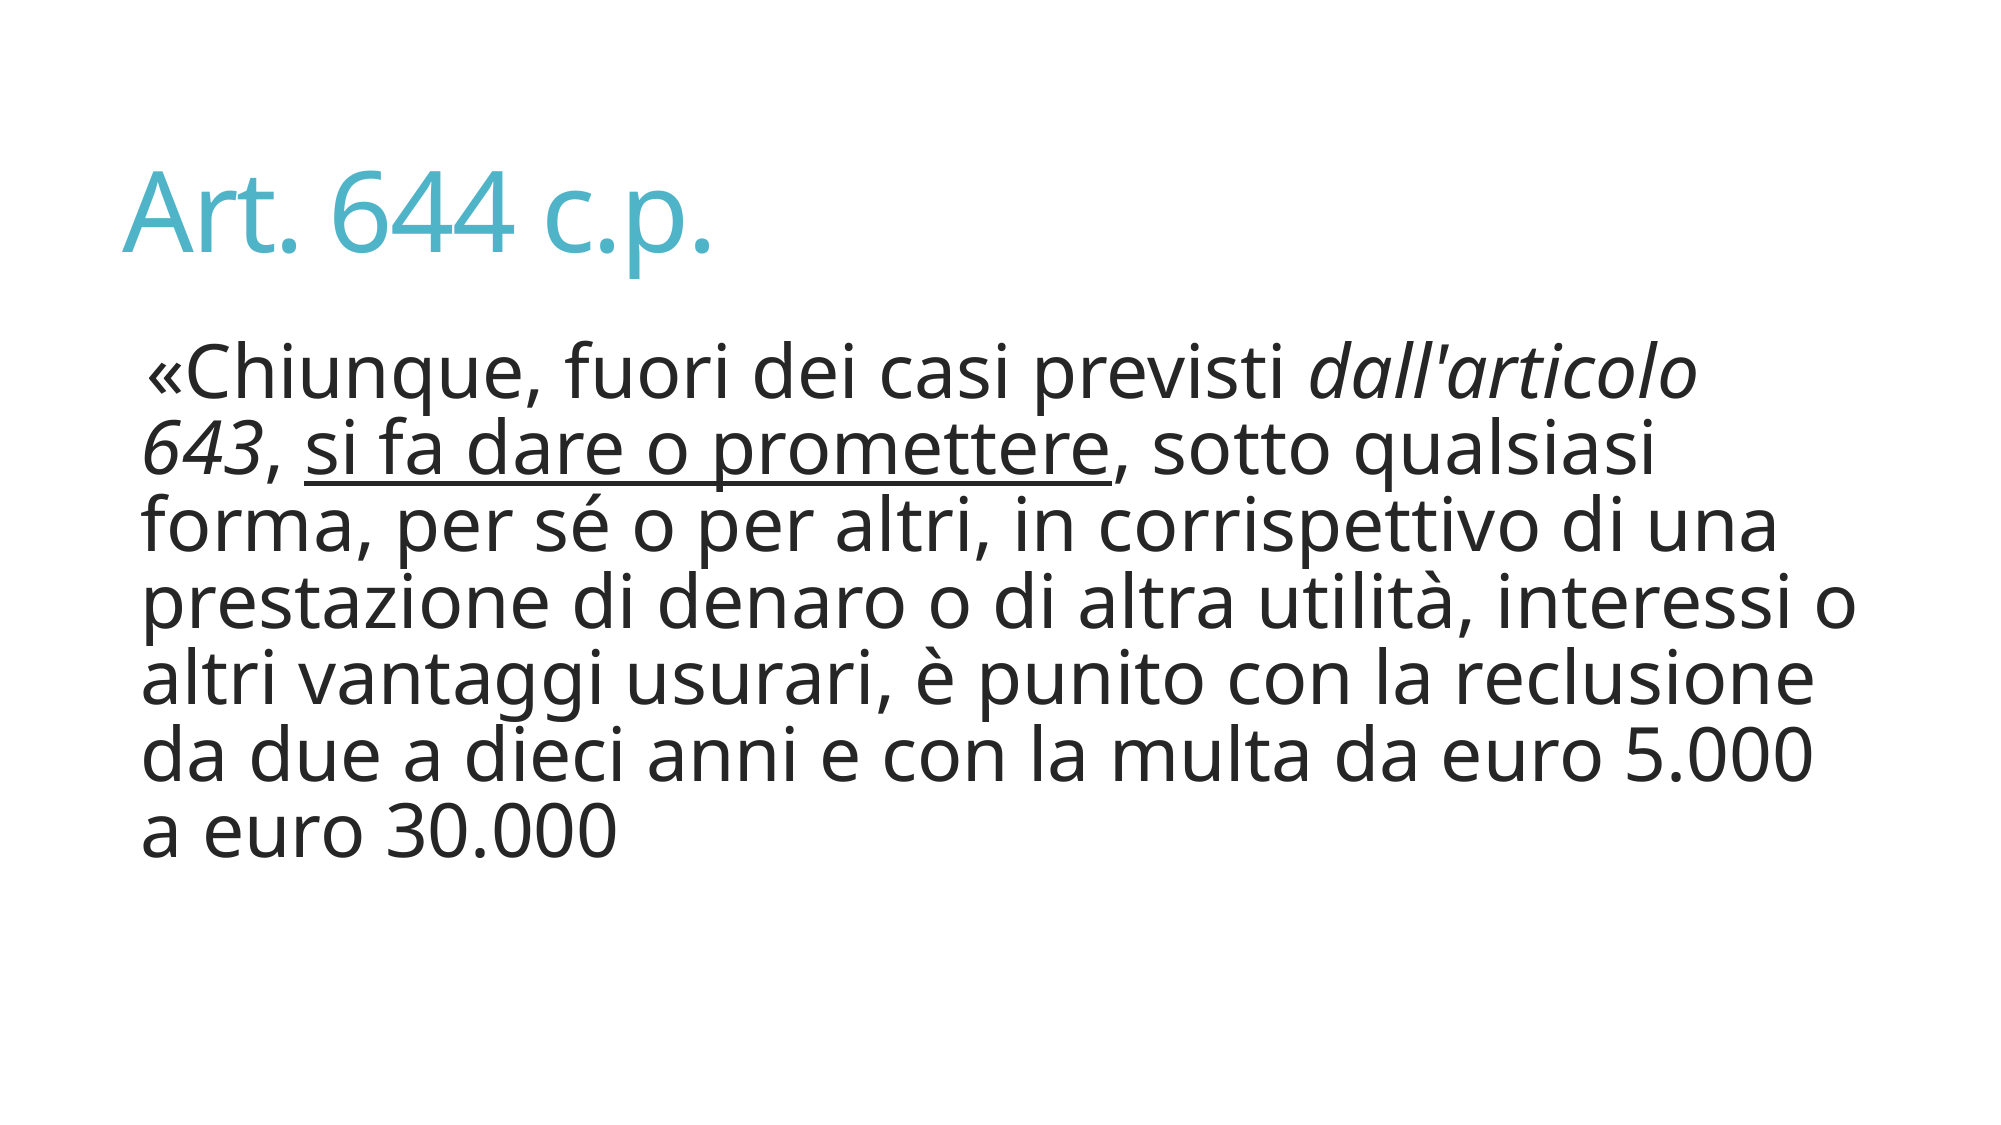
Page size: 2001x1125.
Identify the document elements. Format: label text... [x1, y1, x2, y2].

title Art. 644 c.p. [107, 82, 1875, 354]
list «Chiunque, fuori dei casi previsti dall'articolo 643, si fa dare o promettere, sotto qualsiasi forma, per sé o per altri, in corrispettivo di una prestazione di denaro o di altra utilità, interessi o altri vantaggi usurari, è punito con la reclusione da due a dieci anni e con la multa da euro 5.000 a euro 30.000 [110, 329, 1876, 949]
